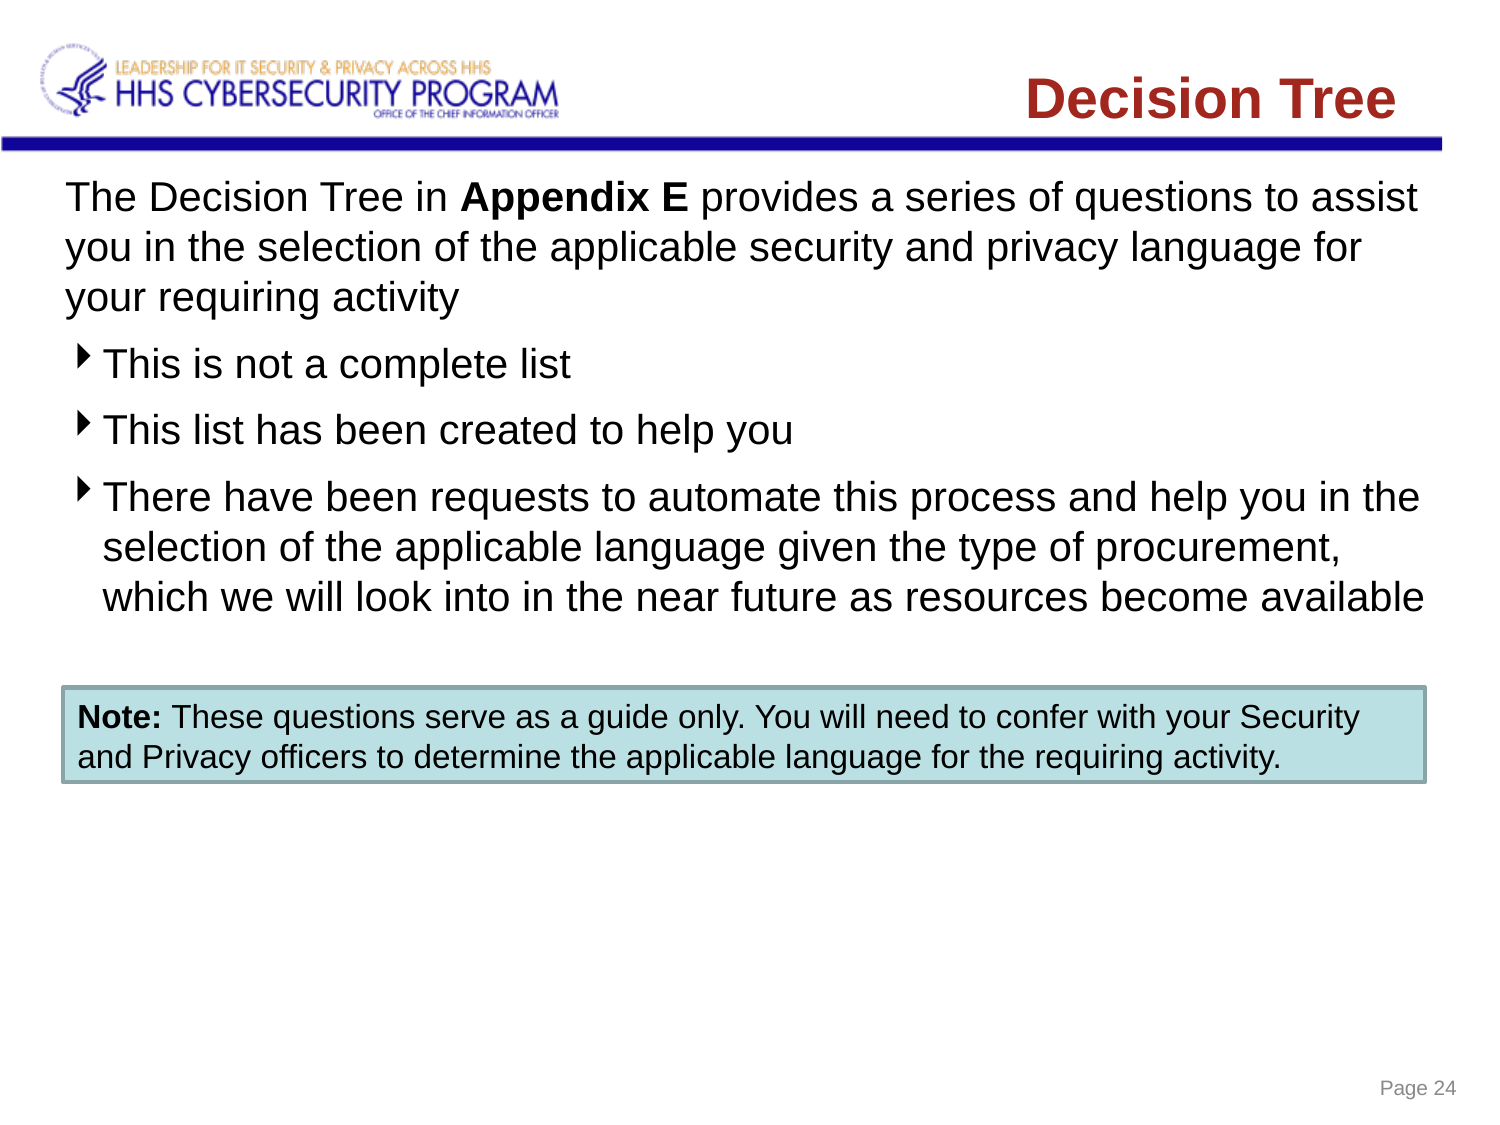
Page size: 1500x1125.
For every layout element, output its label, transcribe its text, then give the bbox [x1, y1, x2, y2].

slide_number Page 24 [1121, 1065, 1472, 1110]
list The Decision Tree in Appendix E provides a series of questions to assist you in the selection of the applicable security and privacy language for your requiring activity This is not a complete list This list has been created to help you There have been requests to automate this process and help you in the selection of the applicable language given the type of procurement, which we will look into in the near future as resources become available [49, 162, 1463, 926]
text_box Note: These questions serve as a guide only. You will need to confer with your Security and Privacy officers to determine the applicable language for the requiring activity. [61, 685, 1427, 784]
picture [0, 0, 1443, 234]
title Decision Tree [647, 37, 1413, 138]
